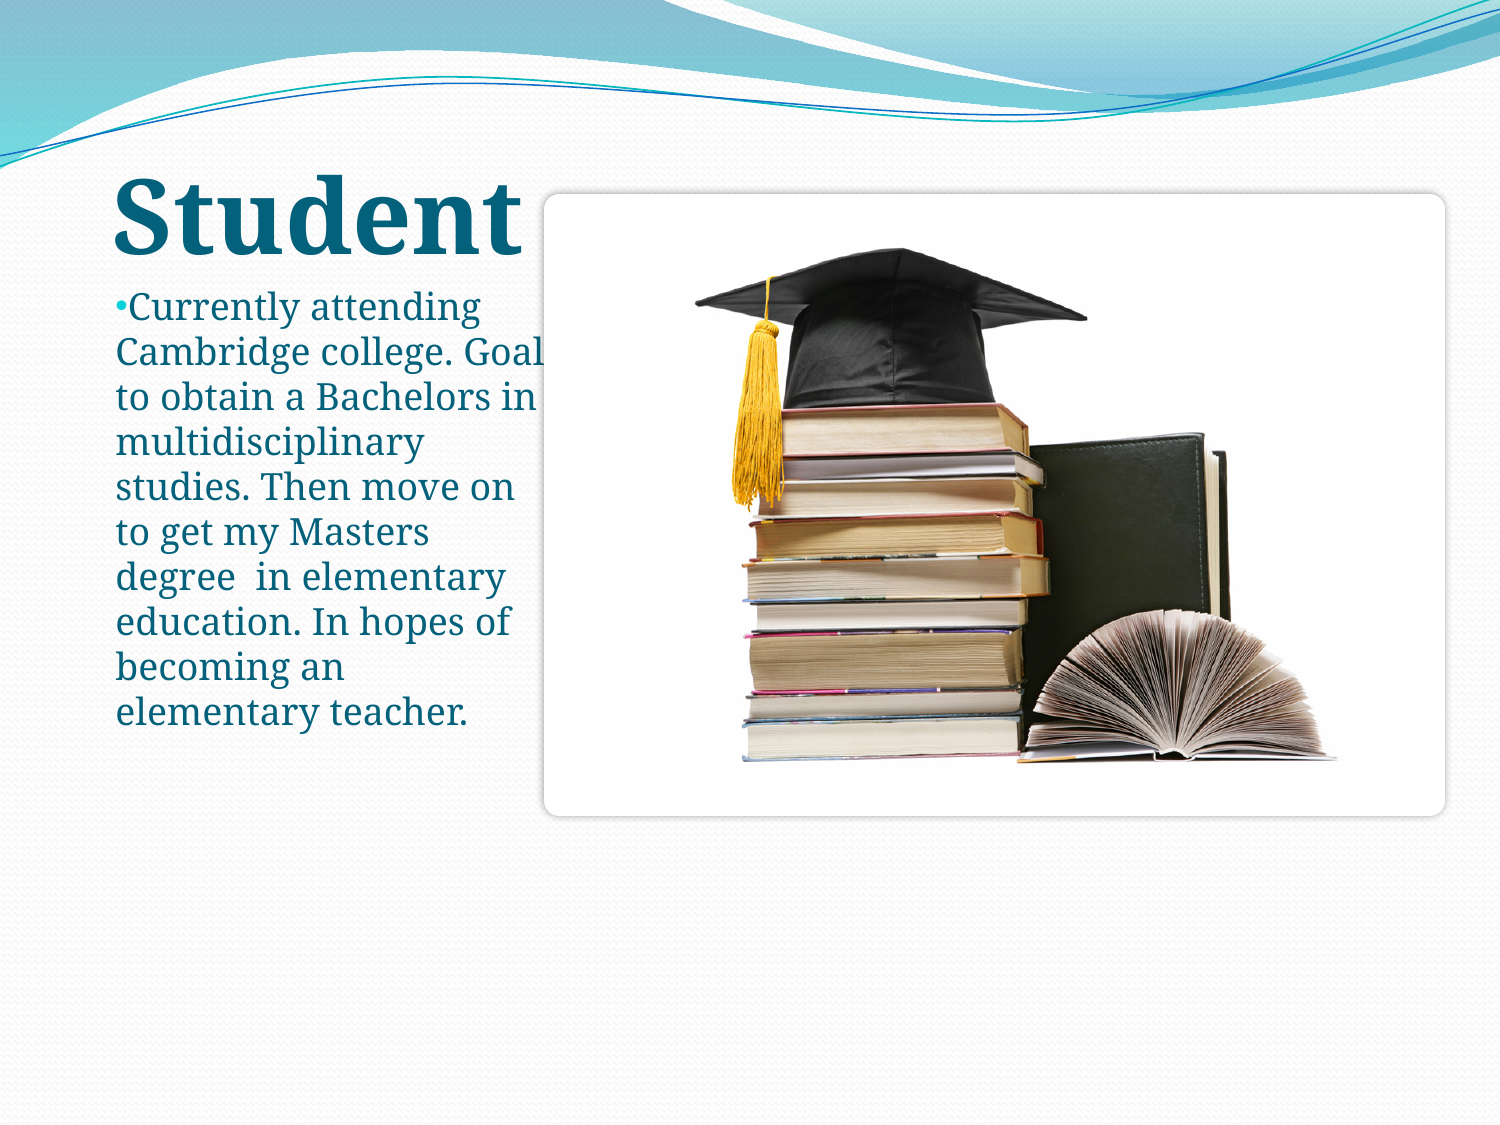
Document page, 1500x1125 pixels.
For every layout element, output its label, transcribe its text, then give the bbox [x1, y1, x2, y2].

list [574, 224, 1414, 785]
title Student [112, 84, 563, 275]
list Currently attending Cambridge college. Goal to obtain a Bachelors in multidisciplinary studies. Then move on to get my Masters degree in elementary education. In hopes of becoming an elementary teacher. [112, 275, 563, 1025]
